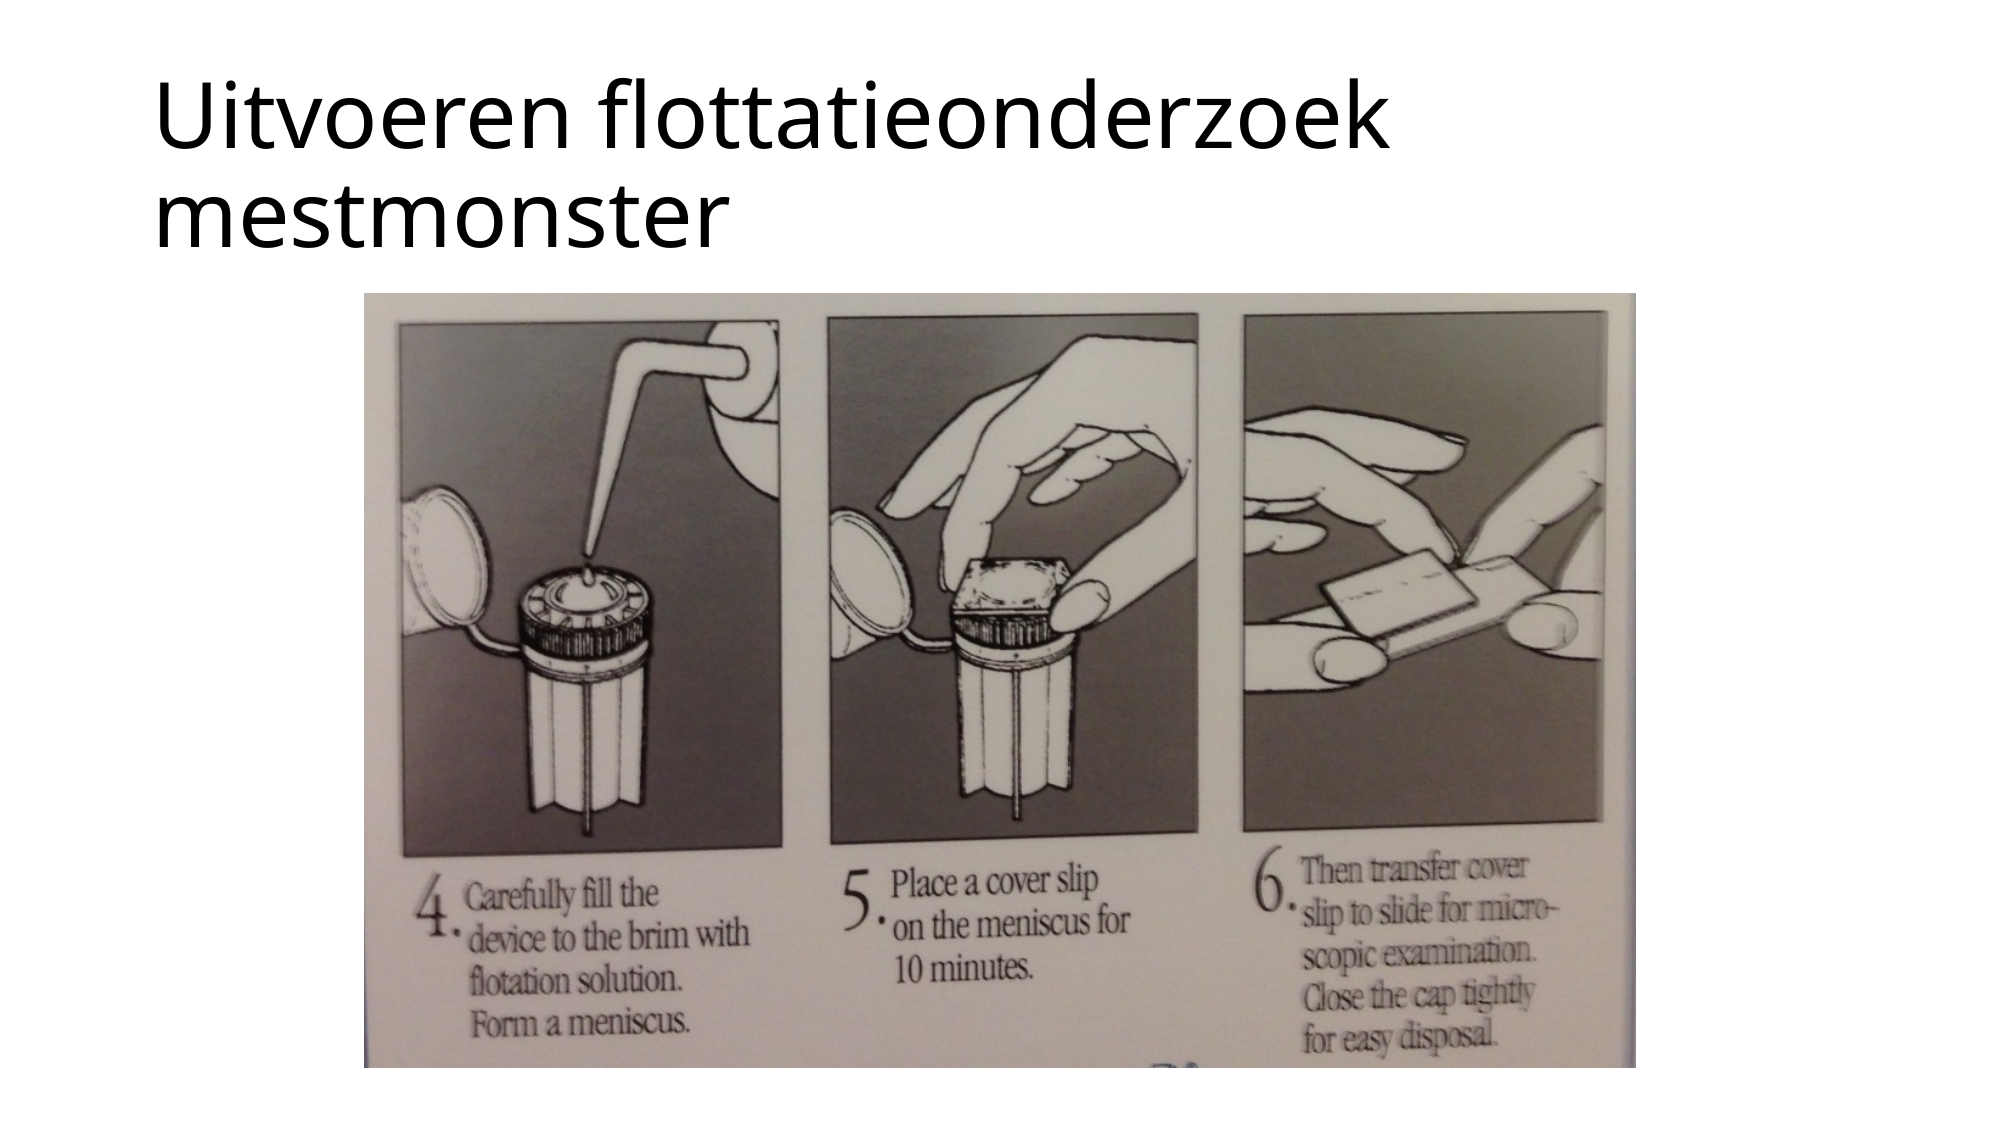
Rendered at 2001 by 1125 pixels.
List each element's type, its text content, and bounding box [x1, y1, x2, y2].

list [364, 294, 1636, 1068]
title Uitvoeren flottatieonderzoek mestmonster [137, 59, 1863, 278]
